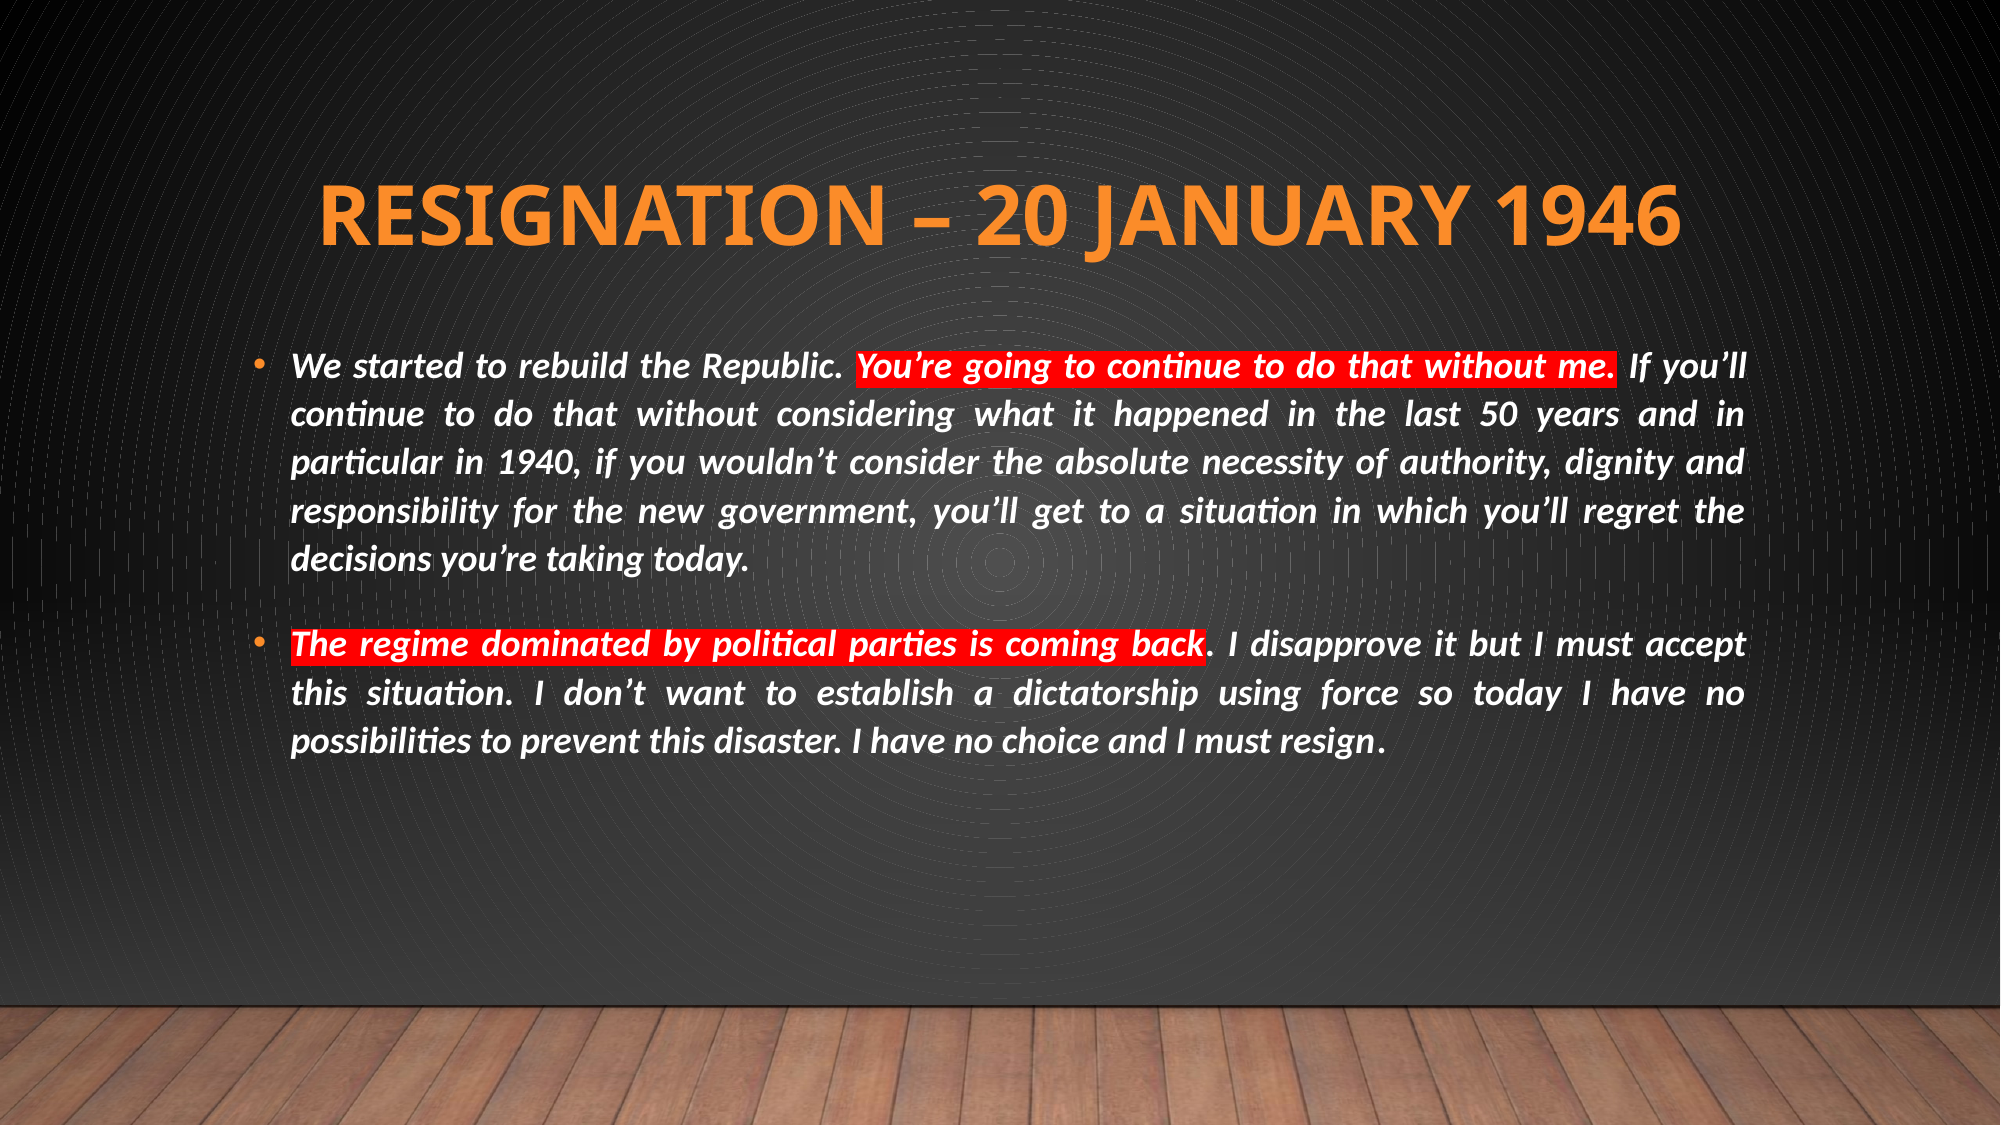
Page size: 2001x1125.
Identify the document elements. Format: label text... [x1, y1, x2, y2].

picture [0, 1005, 2000, 1125]
list We started to rebuild the Republic. You’re going to continue to do that without me. If you’ll continue to do that without considering what it happened in the last 50 years and in particular in 1940, if you wouldn’t consider the absolute necessity of authority, dignity and responsibility for the new government, you’ll get to a situation in which you’ll regret the decisions you’re taking today. The regime dominated by political parties is coming back. I disapprove it but I must accept this situation. I don’t want to establish a dictatorship using force so today I have no possibilities to prevent this disaster. I have no choice and I must resign. [238, 330, 1763, 897]
title RESIGNATION – 20 JANUARY 1946 [238, 131, 1763, 305]
